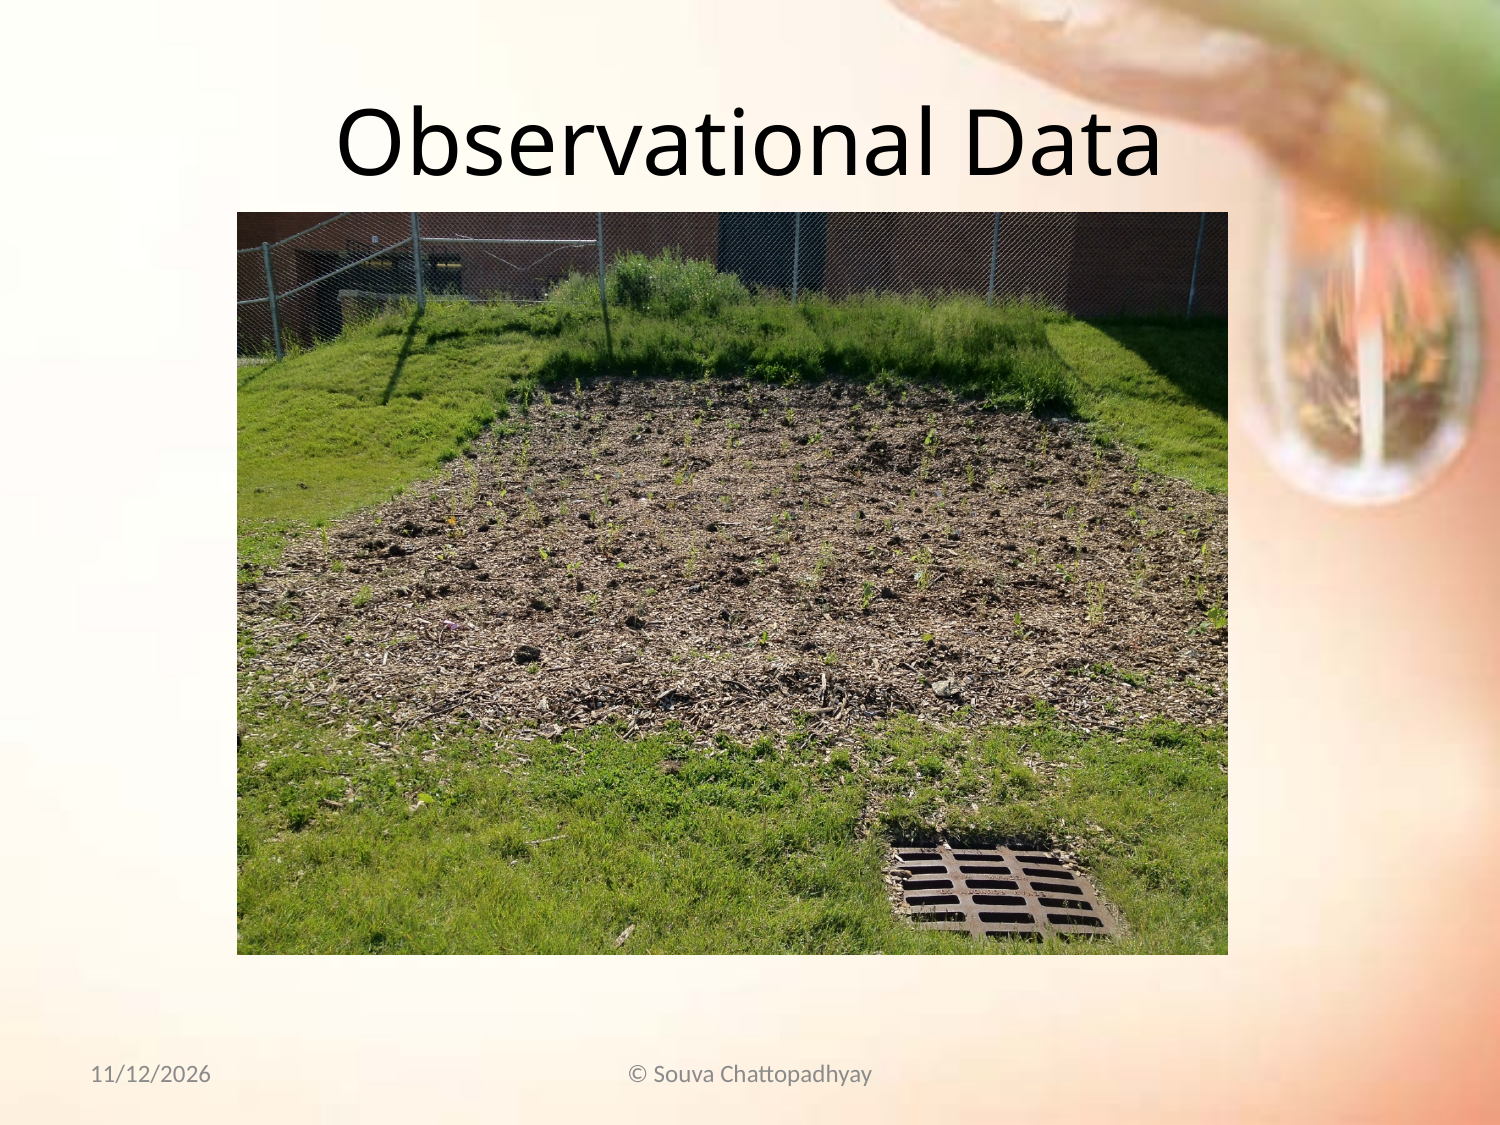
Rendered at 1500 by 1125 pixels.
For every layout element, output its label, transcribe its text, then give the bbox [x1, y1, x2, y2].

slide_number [75, 1042, 425, 1103]
footer © Souva Chattopadhyay [512, 1042, 988, 1103]
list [237, 212, 1228, 956]
picture [0, 0, 1500, 1125]
title Observational Data [75, 45, 1425, 233]
